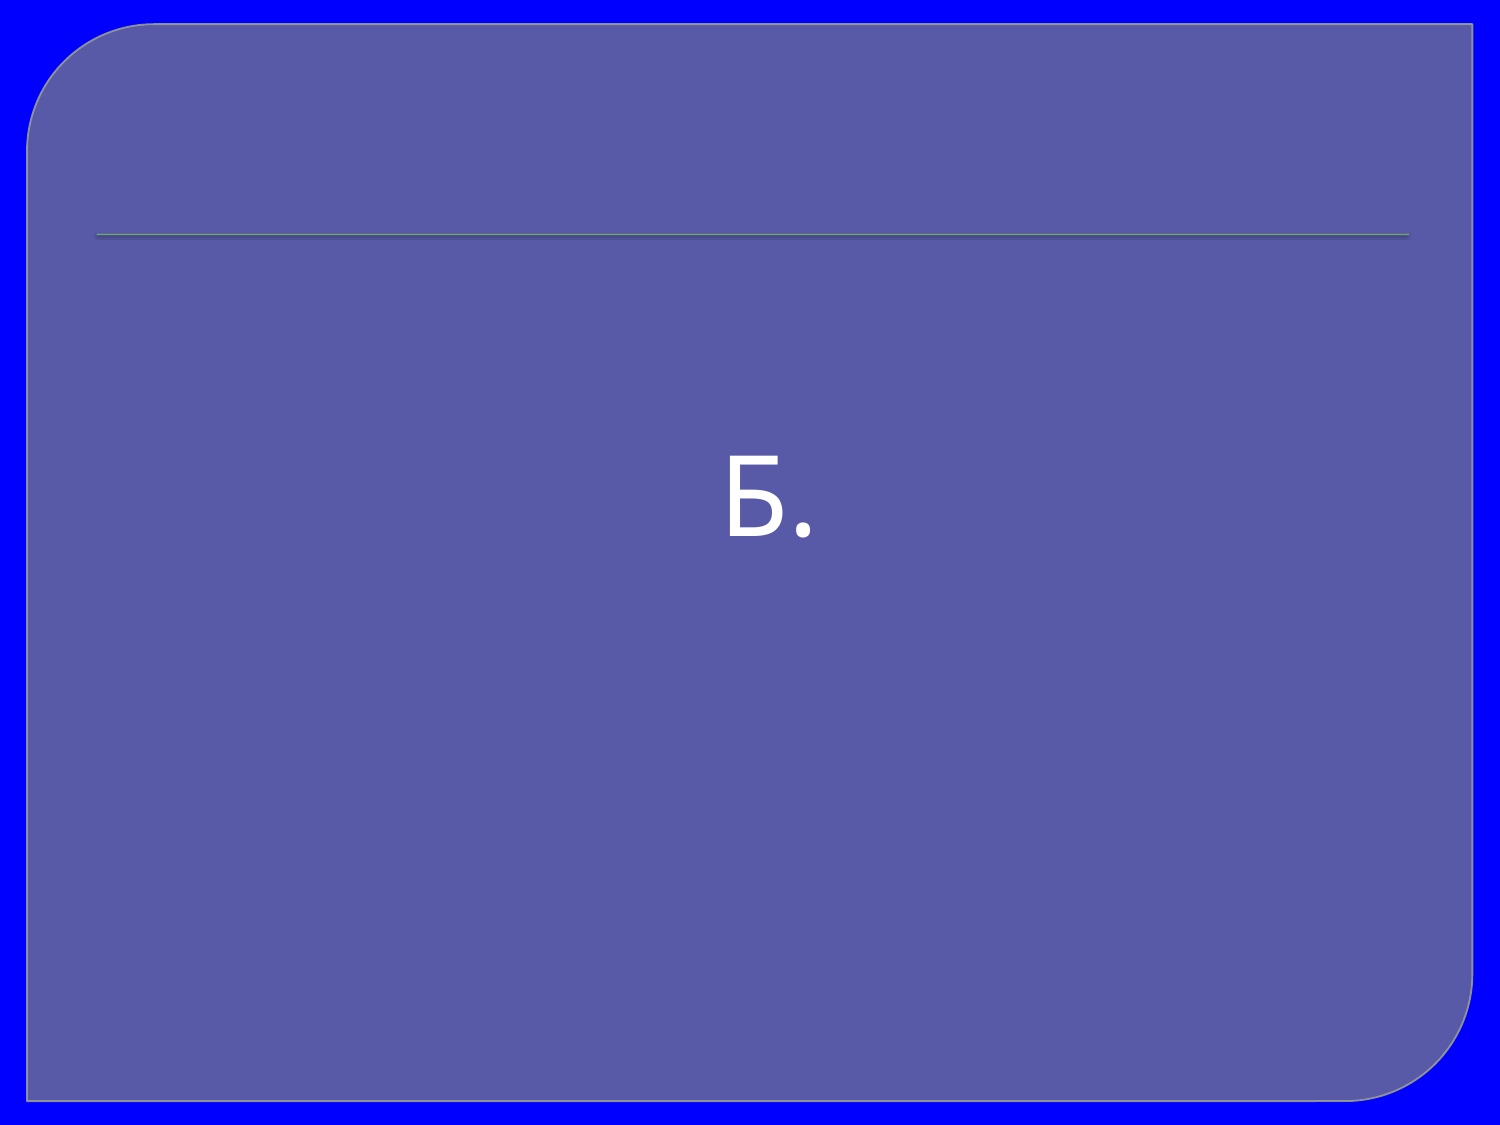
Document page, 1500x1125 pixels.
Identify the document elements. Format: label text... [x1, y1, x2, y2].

list Б. [74, 269, 1426, 1013]
